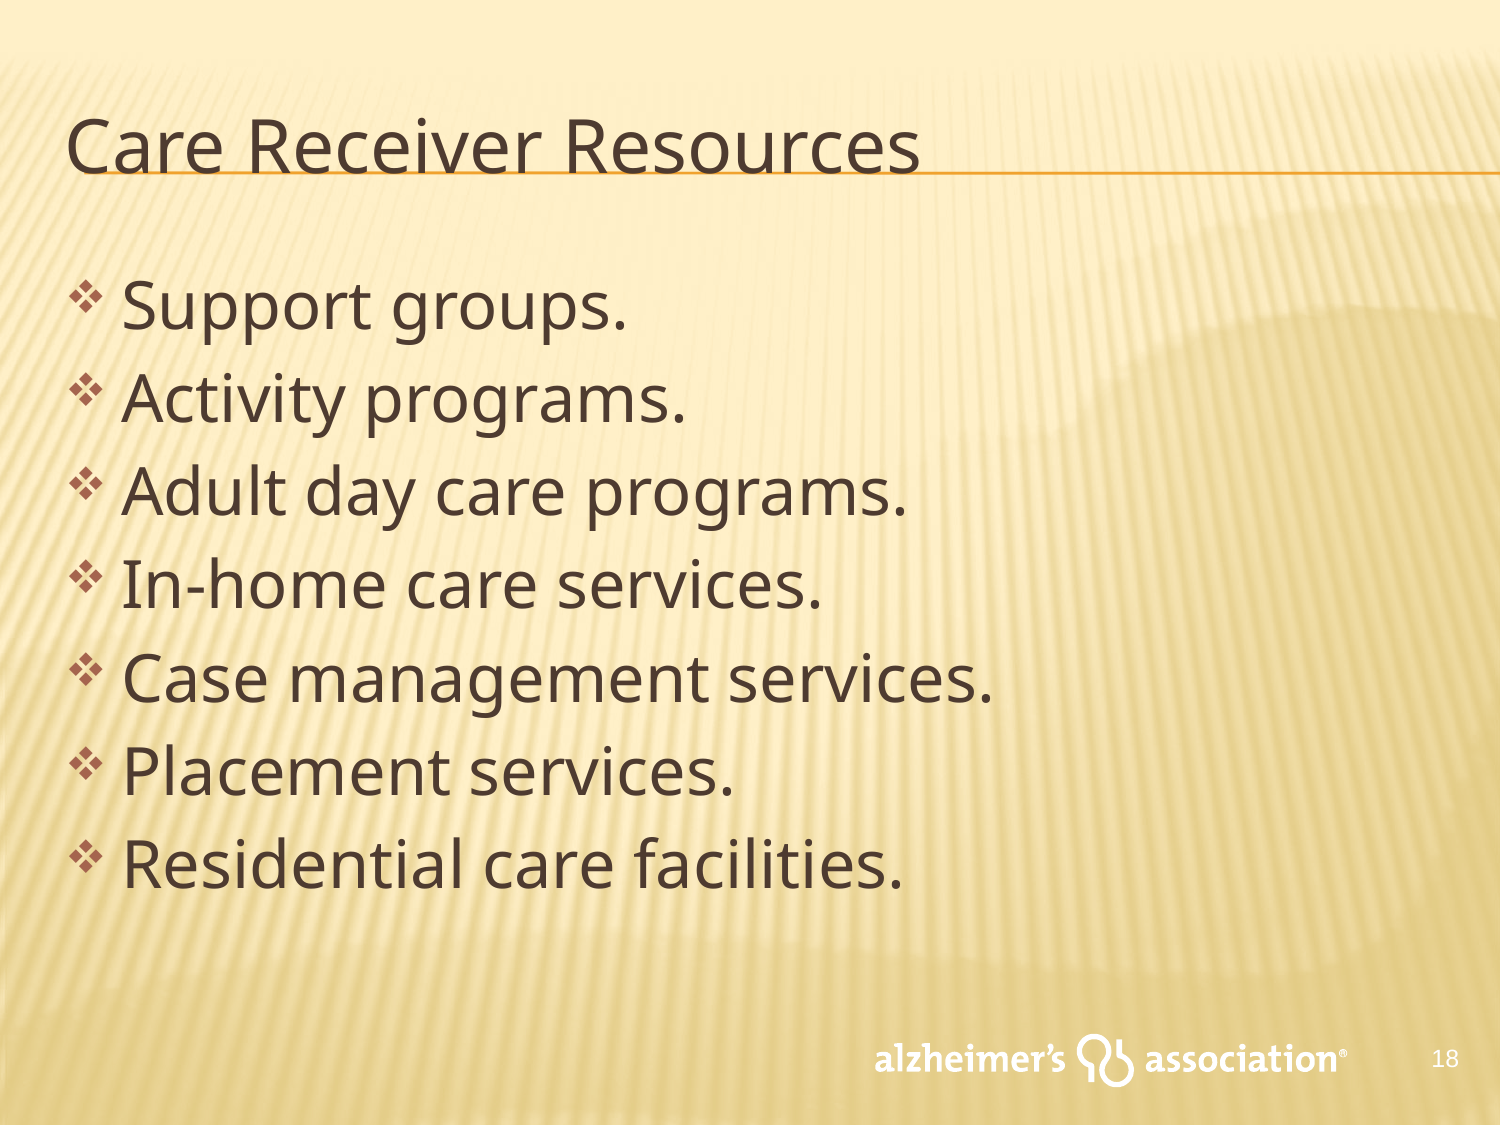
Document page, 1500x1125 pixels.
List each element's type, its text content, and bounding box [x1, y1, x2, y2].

title Care Receiver Resources [50, 75, 1475, 213]
list Support groups. Activity programs. Adult day care programs. In-home care services. Case management services. Placement services. Residential care facilities. [49, 254, 1476, 998]
slide_number 18 [1350, 1034, 1475, 1084]
